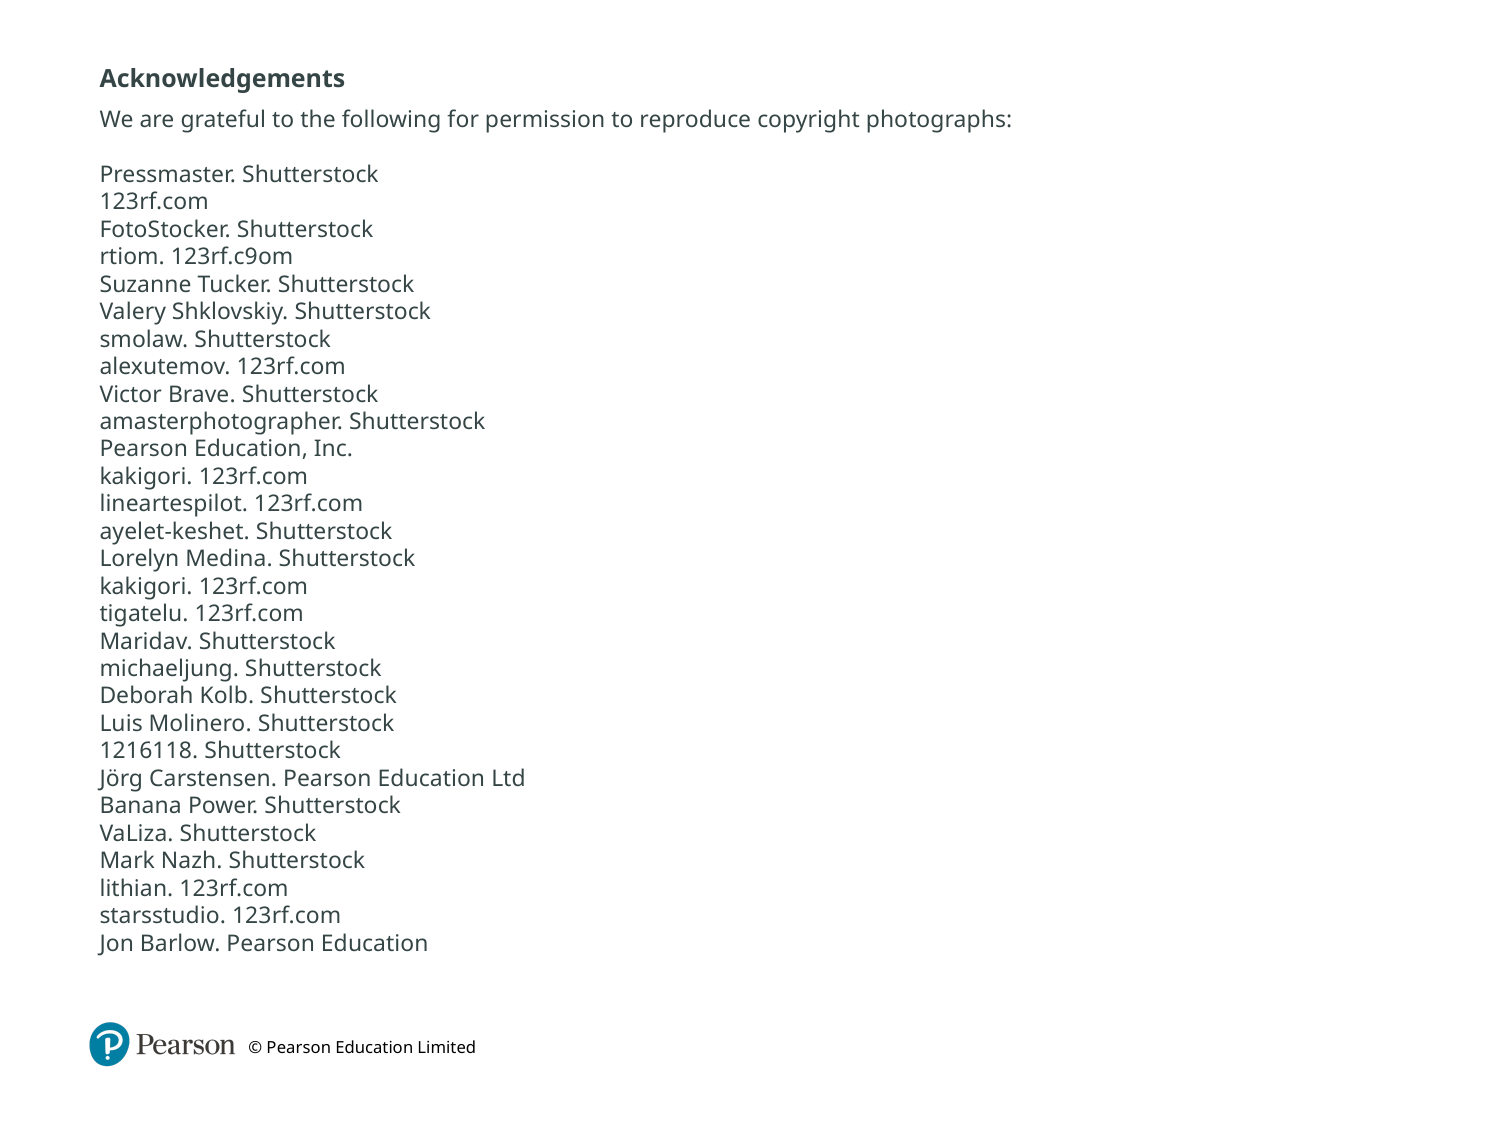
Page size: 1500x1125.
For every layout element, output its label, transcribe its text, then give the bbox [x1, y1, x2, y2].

text_box Acknowledgements We are grateful to the following for permission to reproduce copyright photographs: Pressmaster. Shutterstock 123rf.com FotoStocker. Shutterstock rtiom. 123rf.c9om Suzanne Tucker. Shutterstock Valery Shklovskiy. Shutterstock smolaw. Shutterstock alexutemov. 123rf.com Victor Brave. Shutterstock amasterphotographer. Shutterstock Pearson Education, Inc. kakigori. 123rf.com lineartespilot. 123rf.com ayelet-keshet. Shutterstock Lorelyn Medina. Shutterstock kakigori. 123rf.com tigatelu. 123rf.com Maridav. Shutterstock michaeljung. Shutterstock Deborah Kolb. Shutterstock Luis Molinero. Shutterstock 1216118. Shutterstock Jörg Carstensen. Pearson Education Ltd Banana Power. Shutterstock VaLiza. Shutterstock Mark Nazh. Shutterstock lithian. 123rf.com starsstudio. 123rf.com Jon Barlow. Pearson Education [84, 54, 1416, 991]
picture [69, 1002, 255, 1086]
